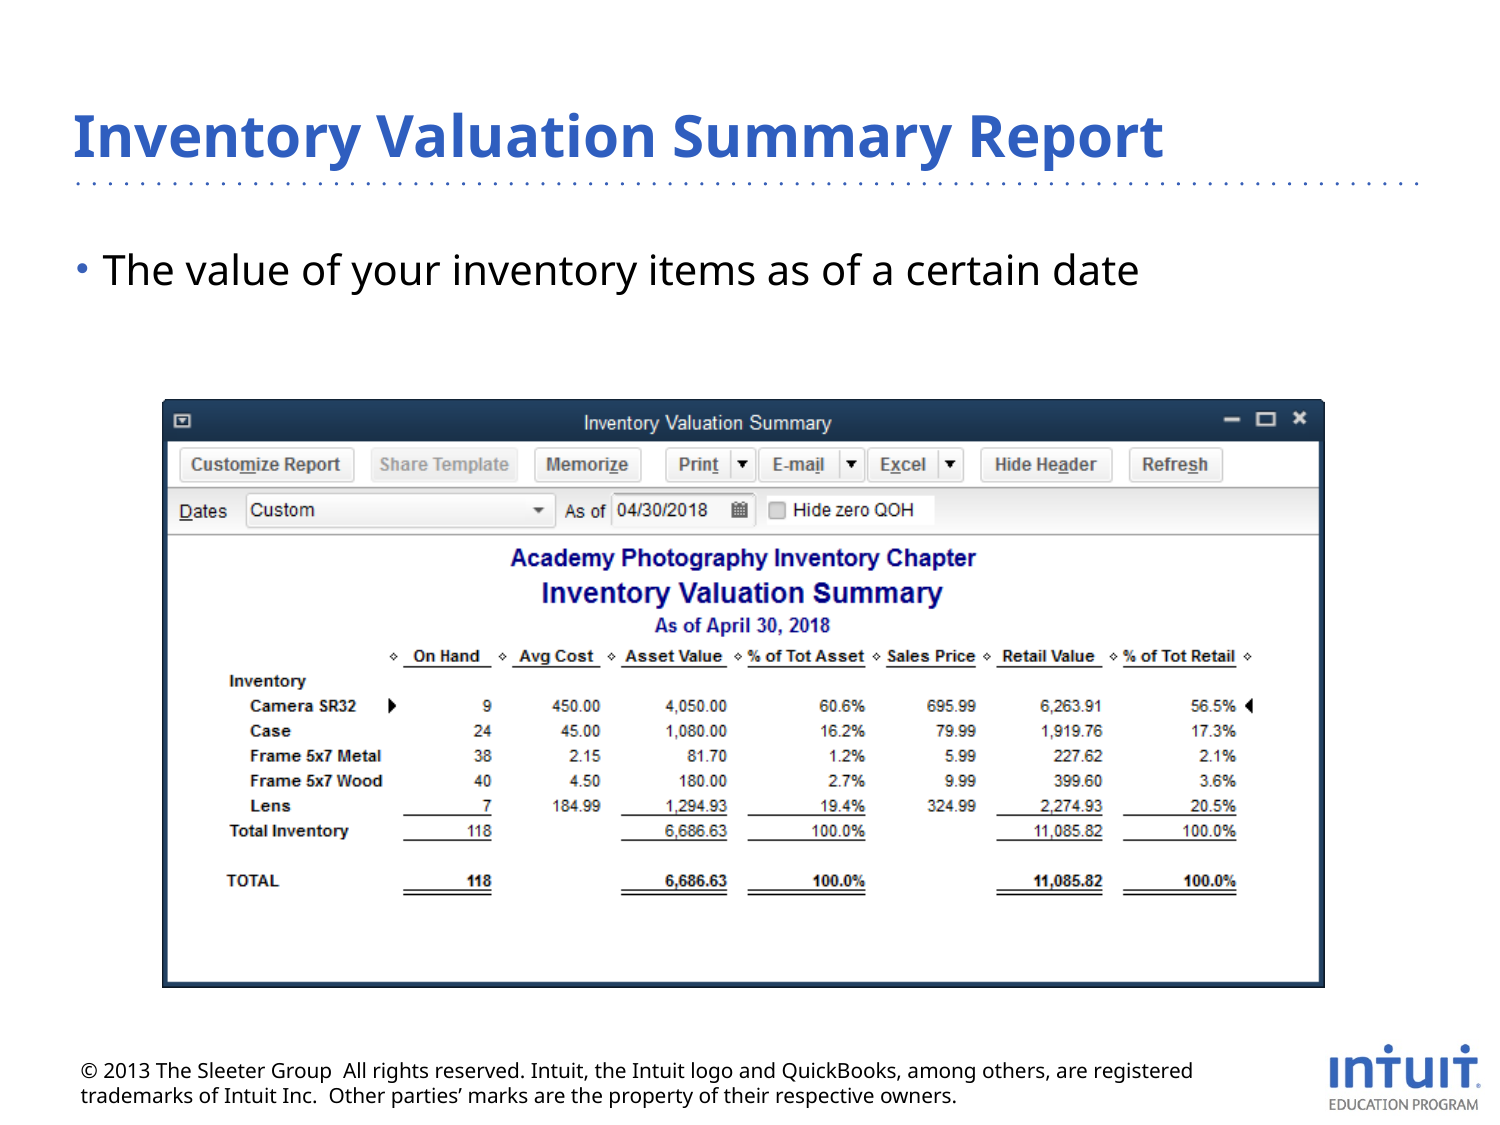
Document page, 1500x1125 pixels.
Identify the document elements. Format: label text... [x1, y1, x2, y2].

picture [162, 399, 1326, 988]
picture [1325, 1039, 1485, 1116]
list The value of your inventory items as of a certain date [75, 235, 1424, 1012]
title Inventory Valuation Summary Report [73, 62, 1424, 169]
